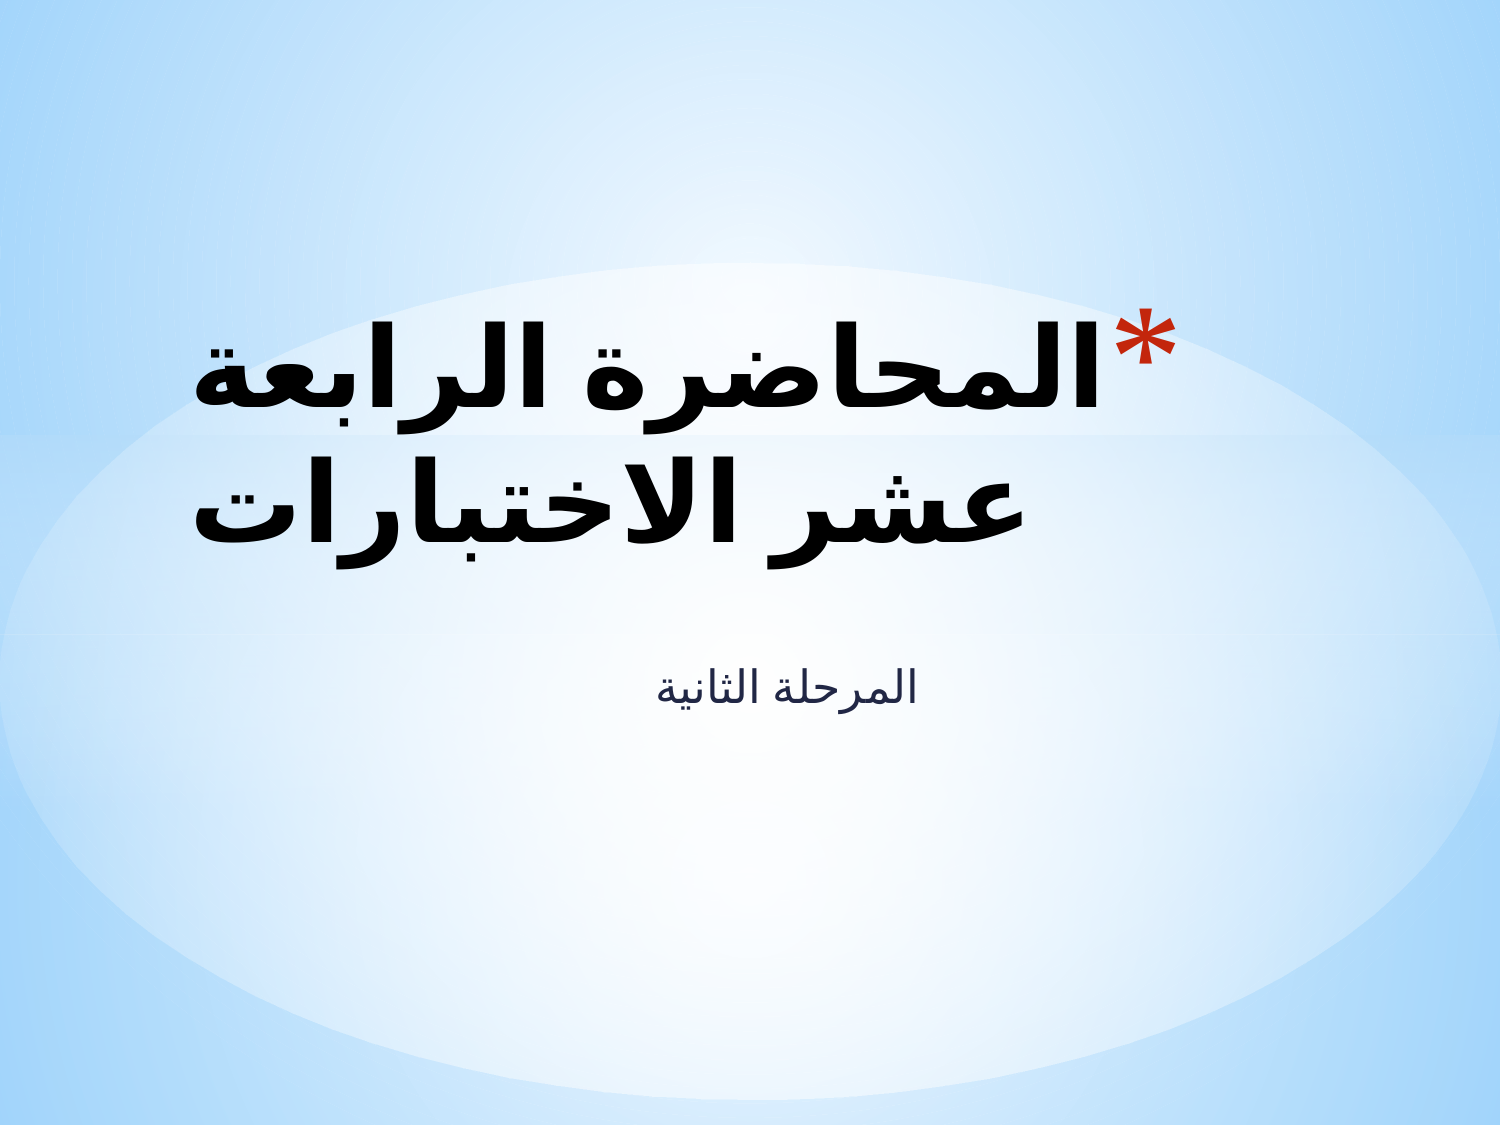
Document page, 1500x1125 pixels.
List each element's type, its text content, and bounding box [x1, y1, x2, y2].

title المحاضرة الرابعة عشر الاختبارات [174, 287, 1353, 582]
subtitle المرحلة الثانية [324, 650, 1250, 795]
